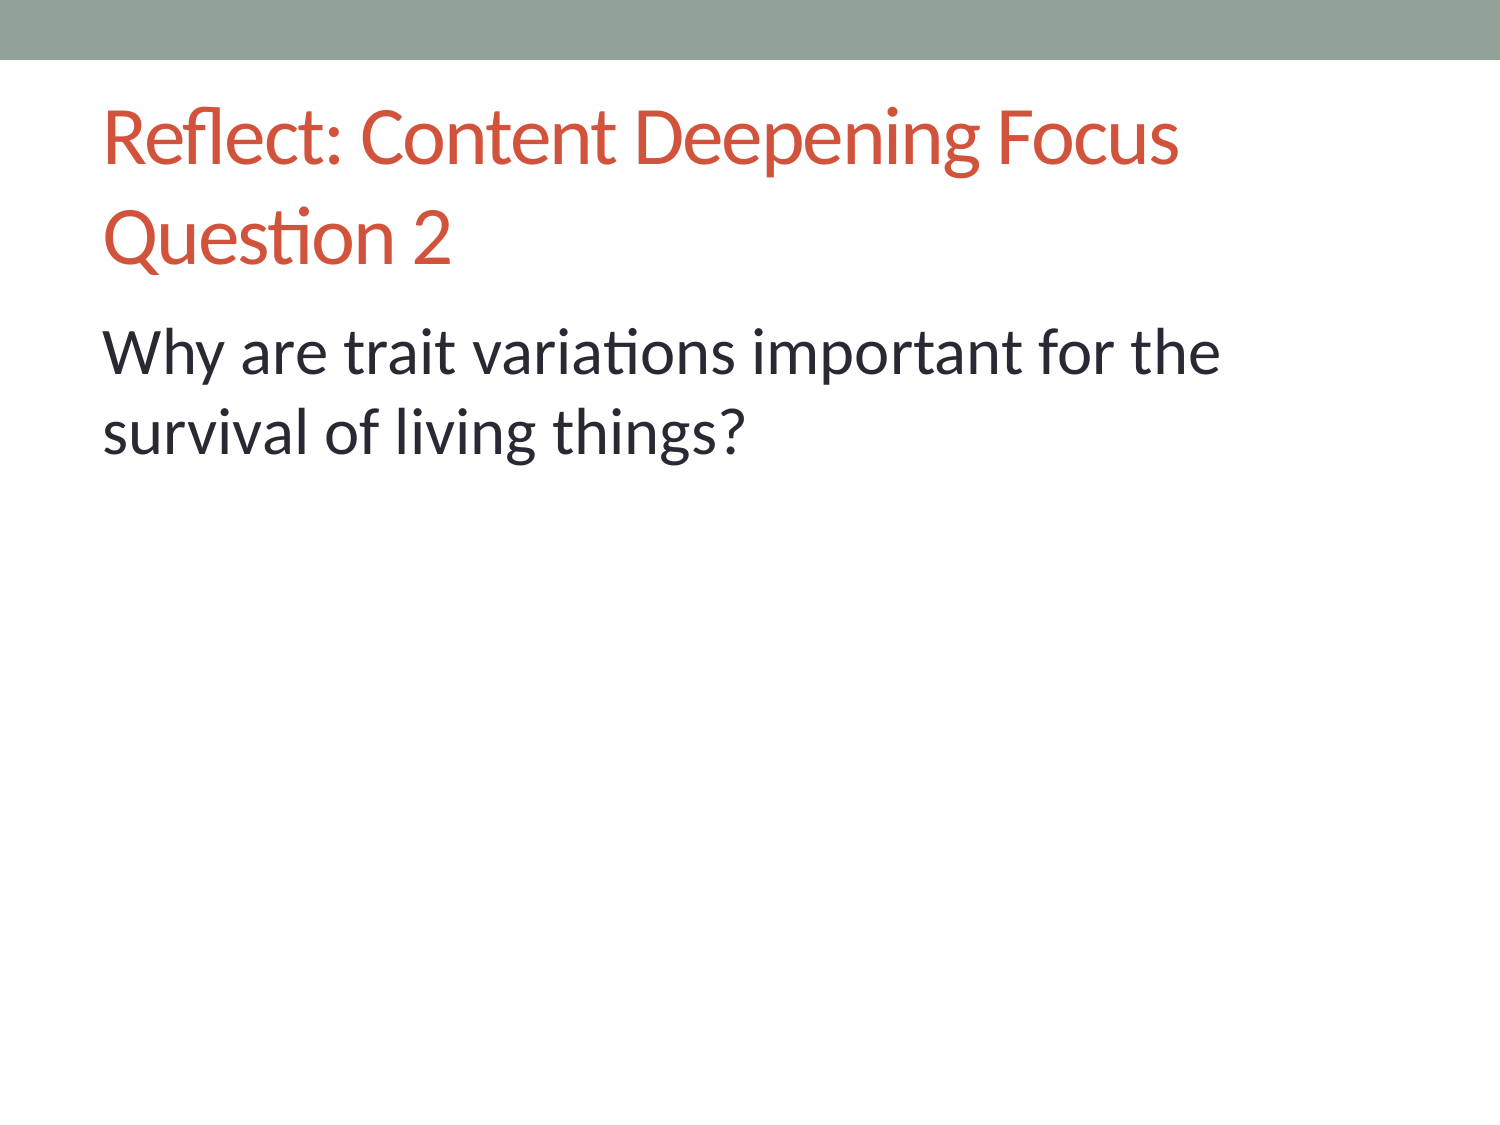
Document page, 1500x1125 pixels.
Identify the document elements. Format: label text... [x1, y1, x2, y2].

title Reflect: Content Deepening Focus Question 2 [87, 99, 1425, 263]
list Why are trait variations important for the survival of living things? [87, 299, 1425, 1063]
